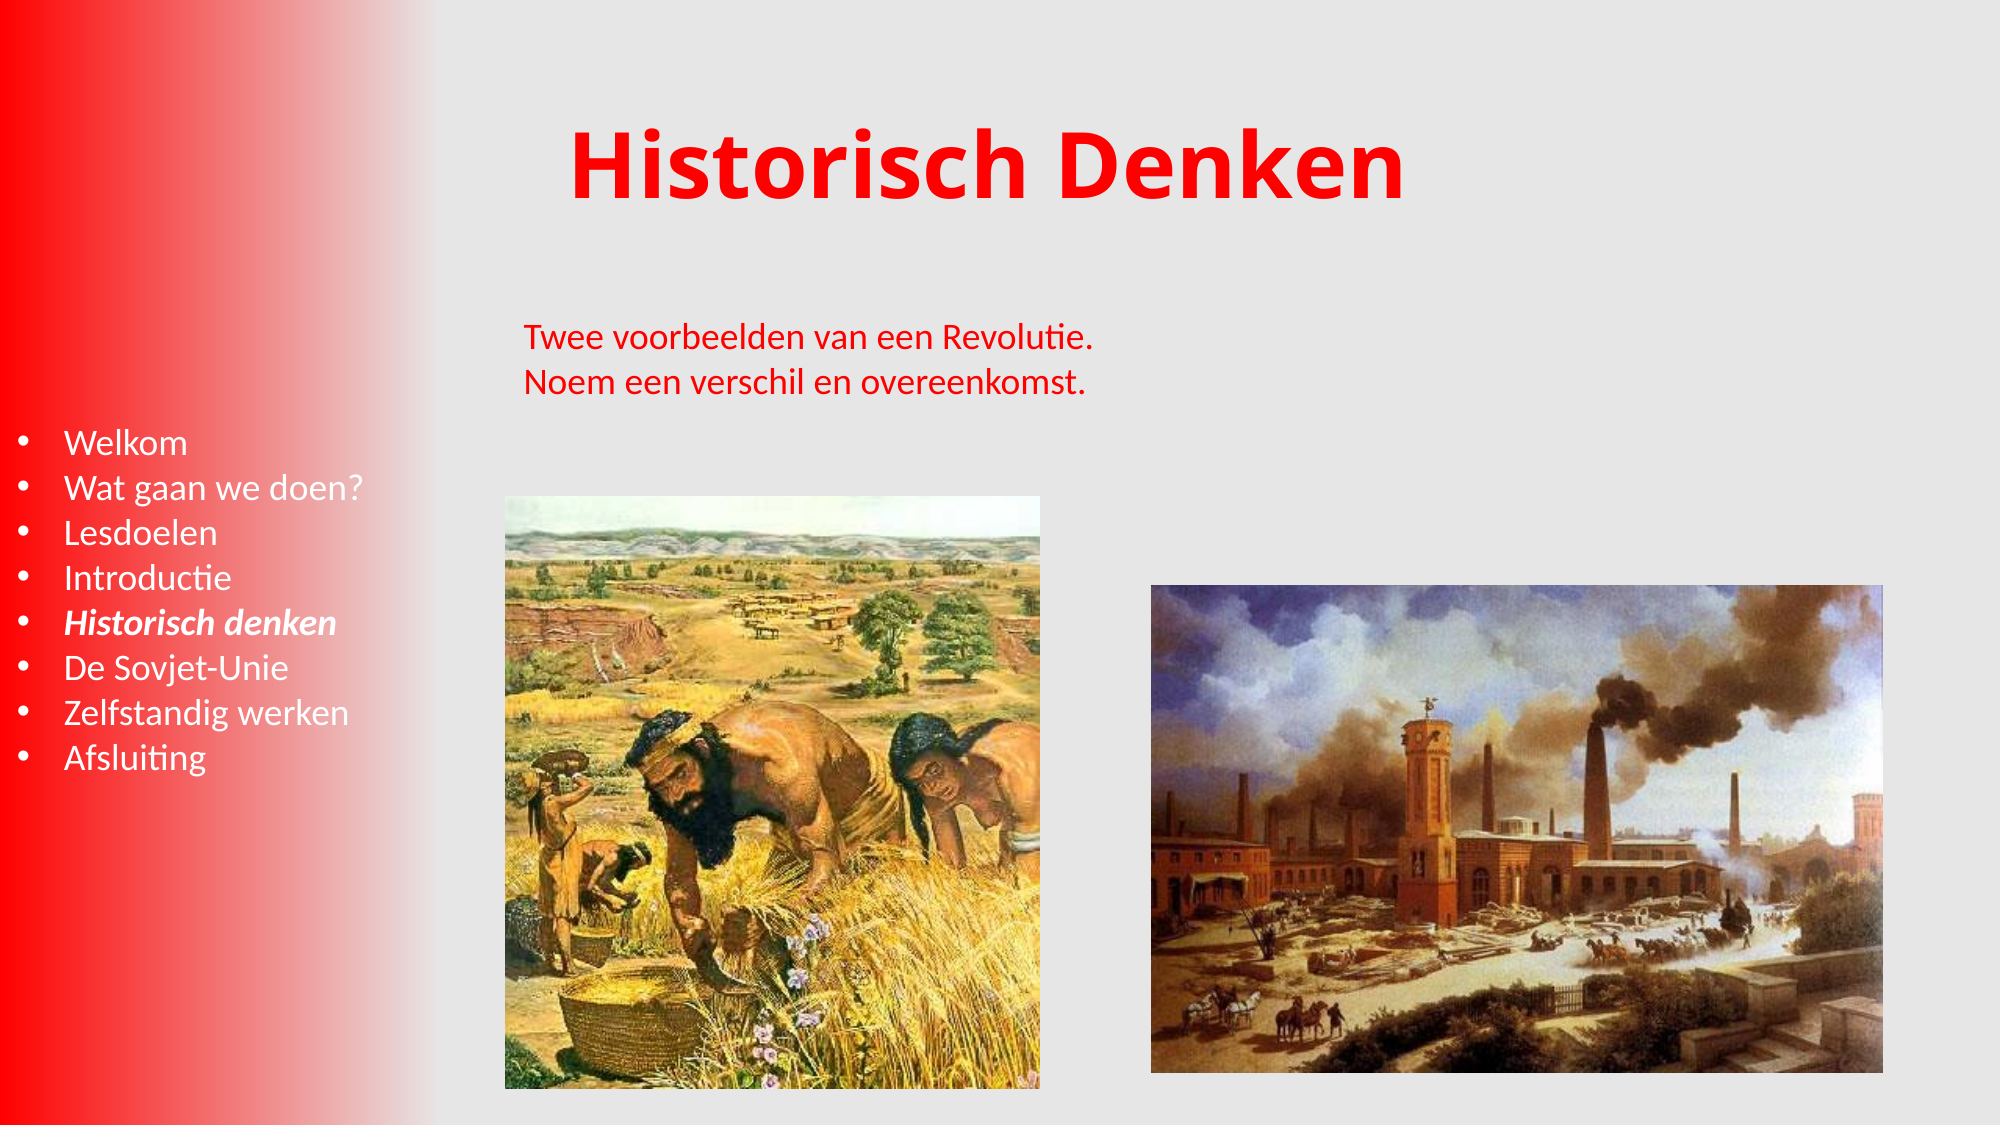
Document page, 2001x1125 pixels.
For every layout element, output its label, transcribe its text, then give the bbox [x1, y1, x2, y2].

text_box Welkom Wat gaan we doen? Lesdoelen Introductie Historisch denken De Sovjet-Unie Zelfstandig werken Afsluiting [2, 410, 380, 785]
text_box Twee voorbeelden van een Revolutie. Noem een verschil en overeenkomst. [508, 304, 1110, 409]
picture [505, 495, 1040, 1089]
title Historisch Denken [552, 59, 1863, 278]
picture [1151, 585, 1883, 1073]
